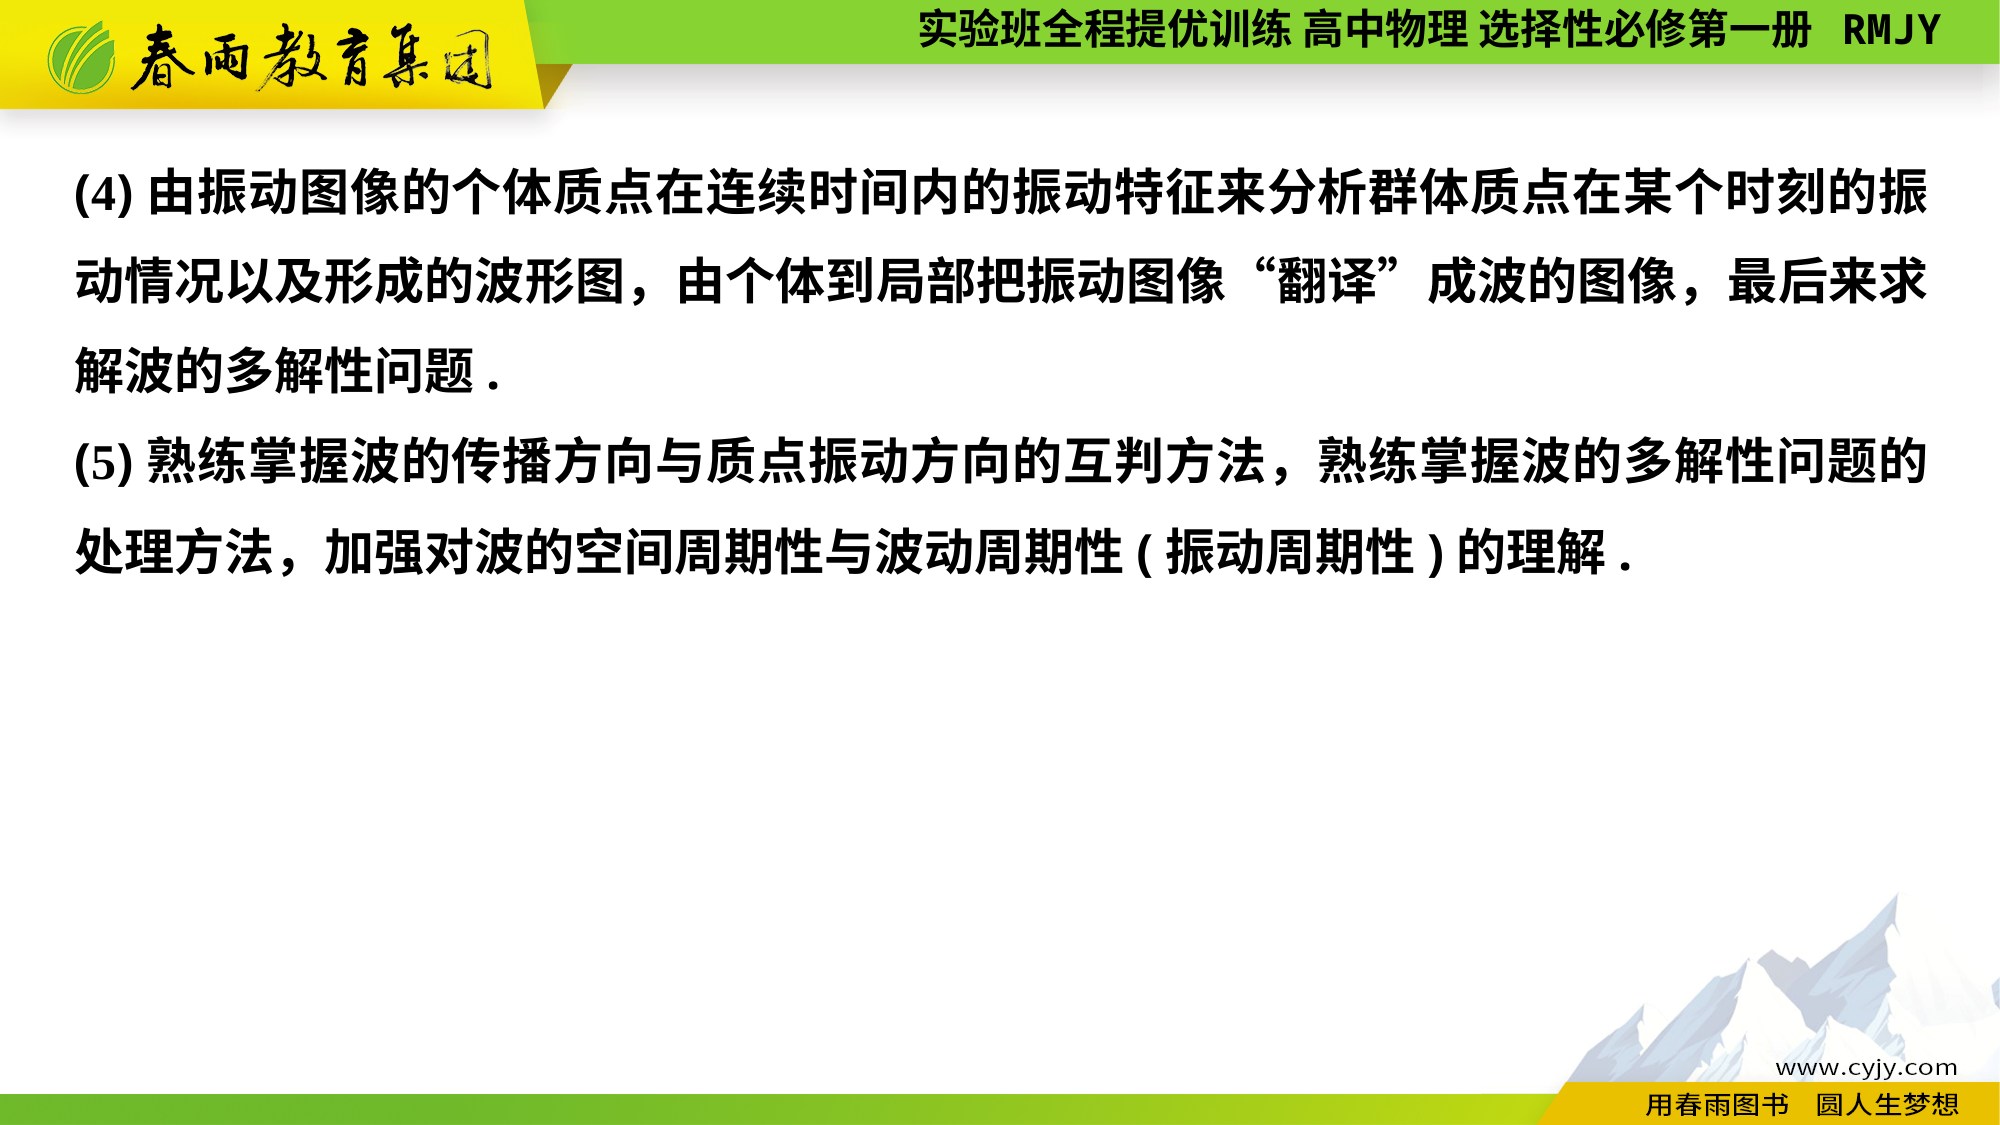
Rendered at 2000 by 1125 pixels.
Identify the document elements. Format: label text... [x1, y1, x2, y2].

picture [0, 0, 2000, 1125]
list (4)由振动图像的个体质点在连续时间内的振动特征来分析群体质点在某个时刻的振动情况以及形成的波形图，由个体到局部把振动图像“翻译”成波的图像，最后来求解波的多解性问题. (5)熟练掌握波的传播方向与质点振动方向的互判方法，熟练掌握波的多解性问题的处理方法，加强对波的空间周期性与波动周期性(振动周期性)的理解. [59, 122, 1944, 581]
